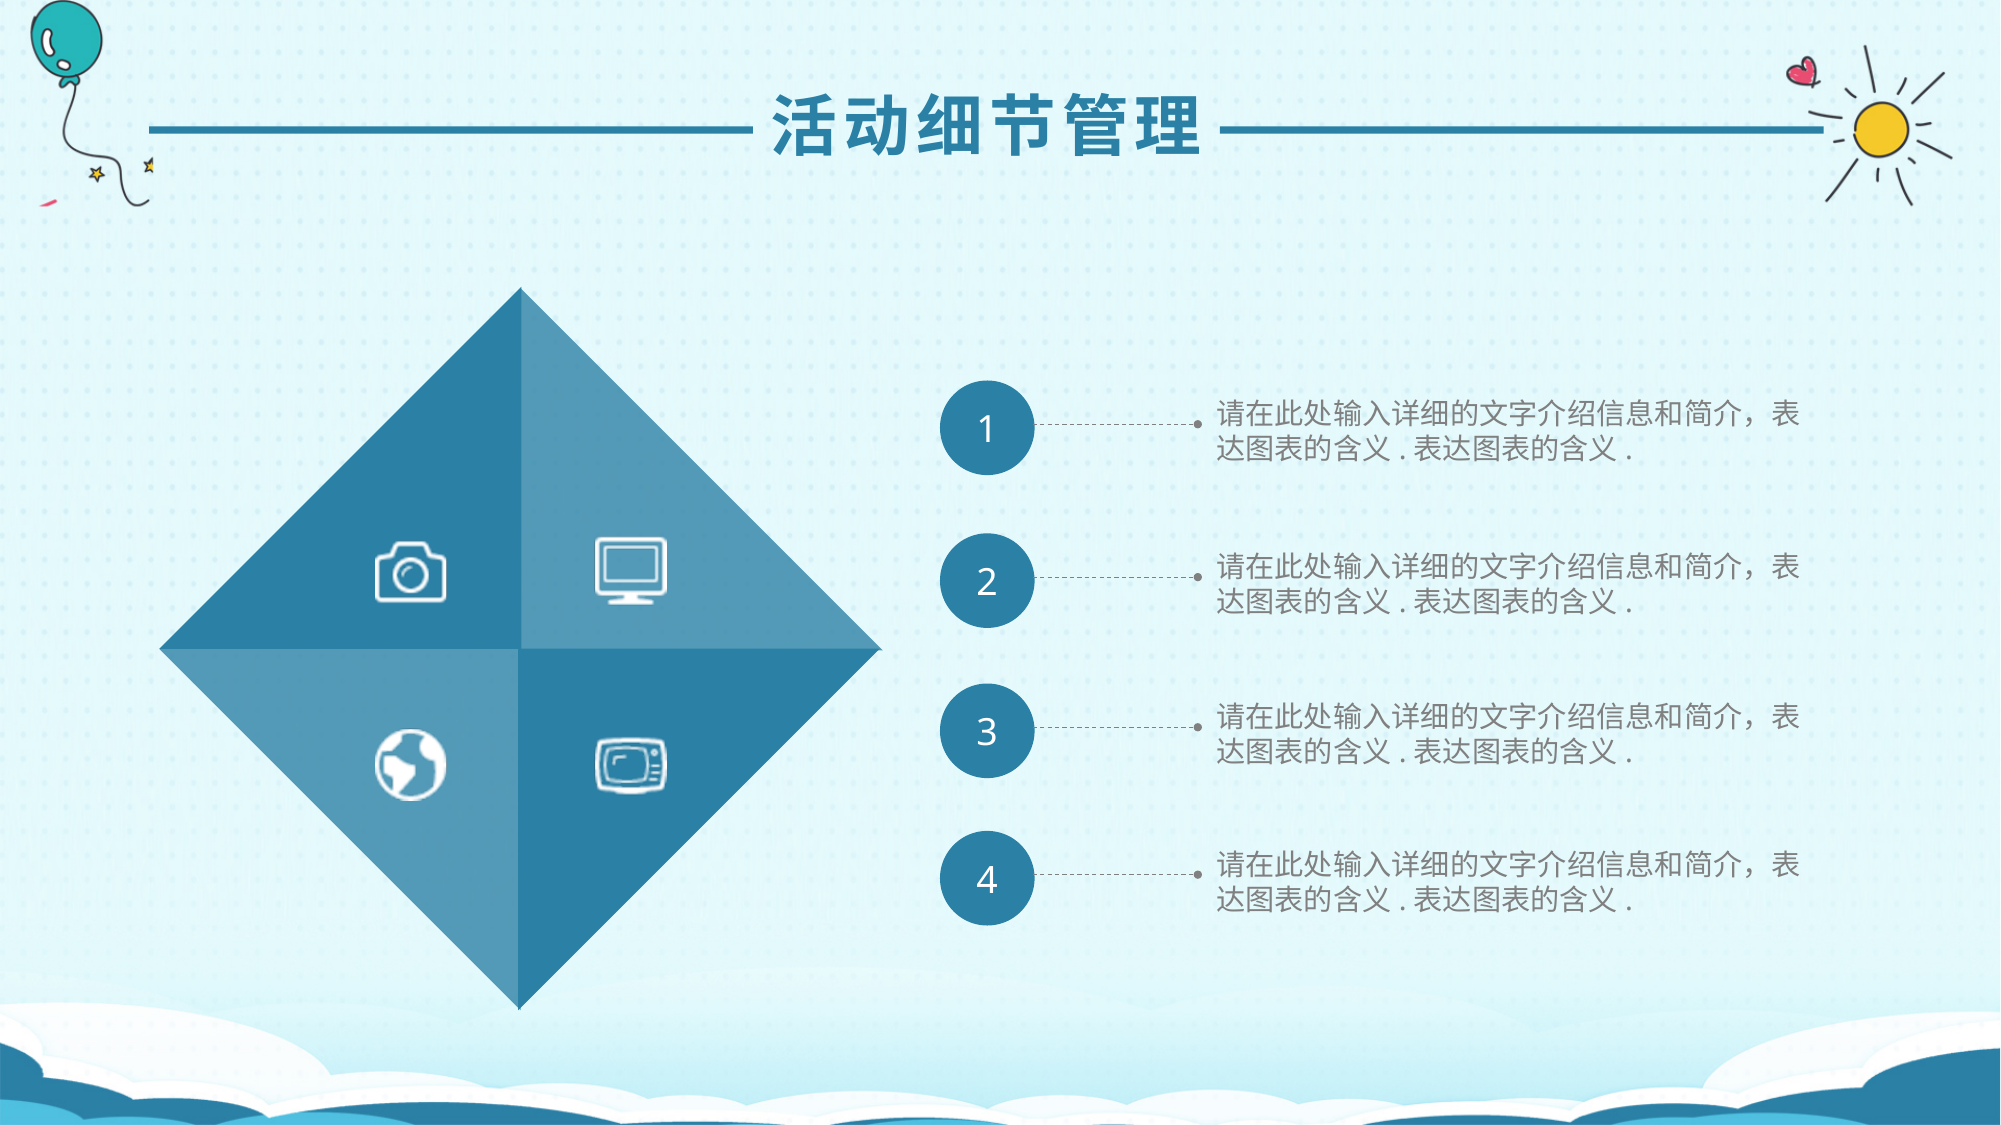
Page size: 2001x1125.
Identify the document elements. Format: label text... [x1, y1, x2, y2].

text_box 4 [938, 829, 1036, 927]
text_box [149, 83, 1824, 165]
text_box 请在此处输入详细的文字介绍信息和简介，表达图表的含义.表达图表的含义. [1201, 540, 1836, 672]
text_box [159, 286, 883, 1011]
text_box 请在此处输入详细的文字介绍信息和简介，表达图表的含义.表达图表的含义. [1201, 838, 1836, 970]
text_box 2 [938, 532, 1036, 629]
text_box 请在此处输入详细的文字介绍信息和简介，表达图表的含义.表达图表的含义. [1201, 388, 1836, 519]
text_box 请在此处输入详细的文字介绍信息和简介，表达图表的含义.表达图表的含义. [1201, 691, 1836, 822]
picture [0, 0, 2001, 1125]
text_box 3 [938, 682, 1036, 780]
text_box 1 [938, 379, 1036, 477]
